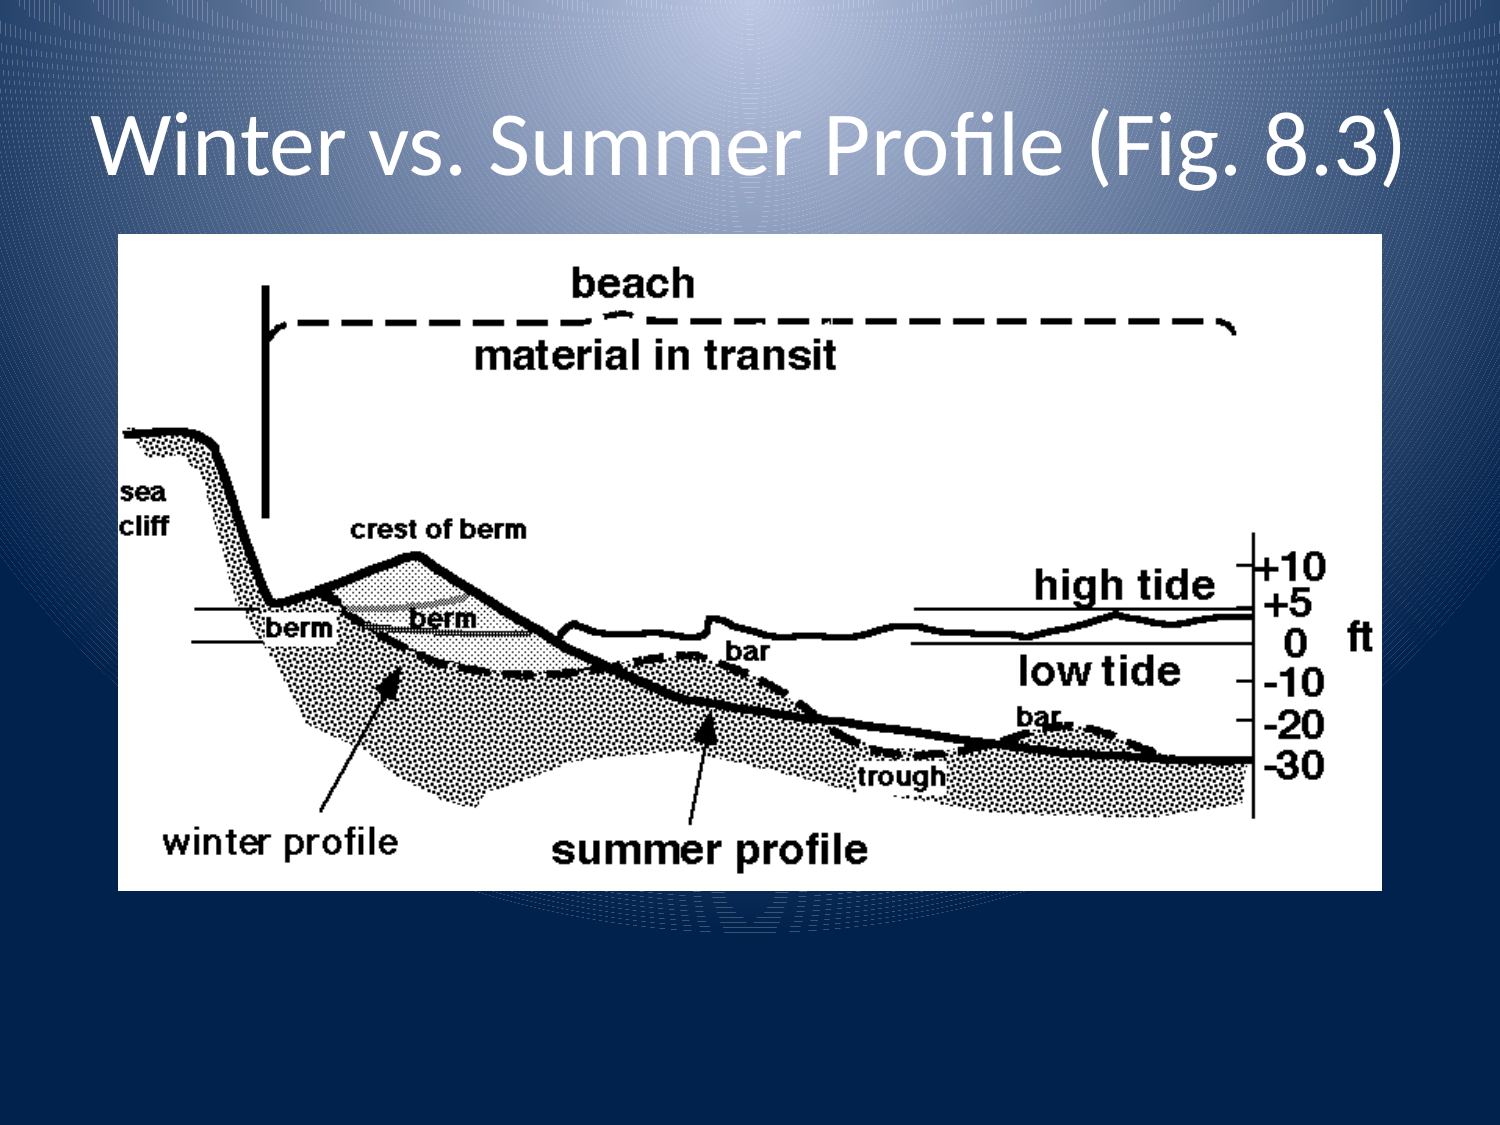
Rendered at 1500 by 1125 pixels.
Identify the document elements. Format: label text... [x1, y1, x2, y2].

title Winter vs. Summer Profile (Fig. 8.3) [75, 45, 1425, 233]
picture [118, 234, 1382, 891]
